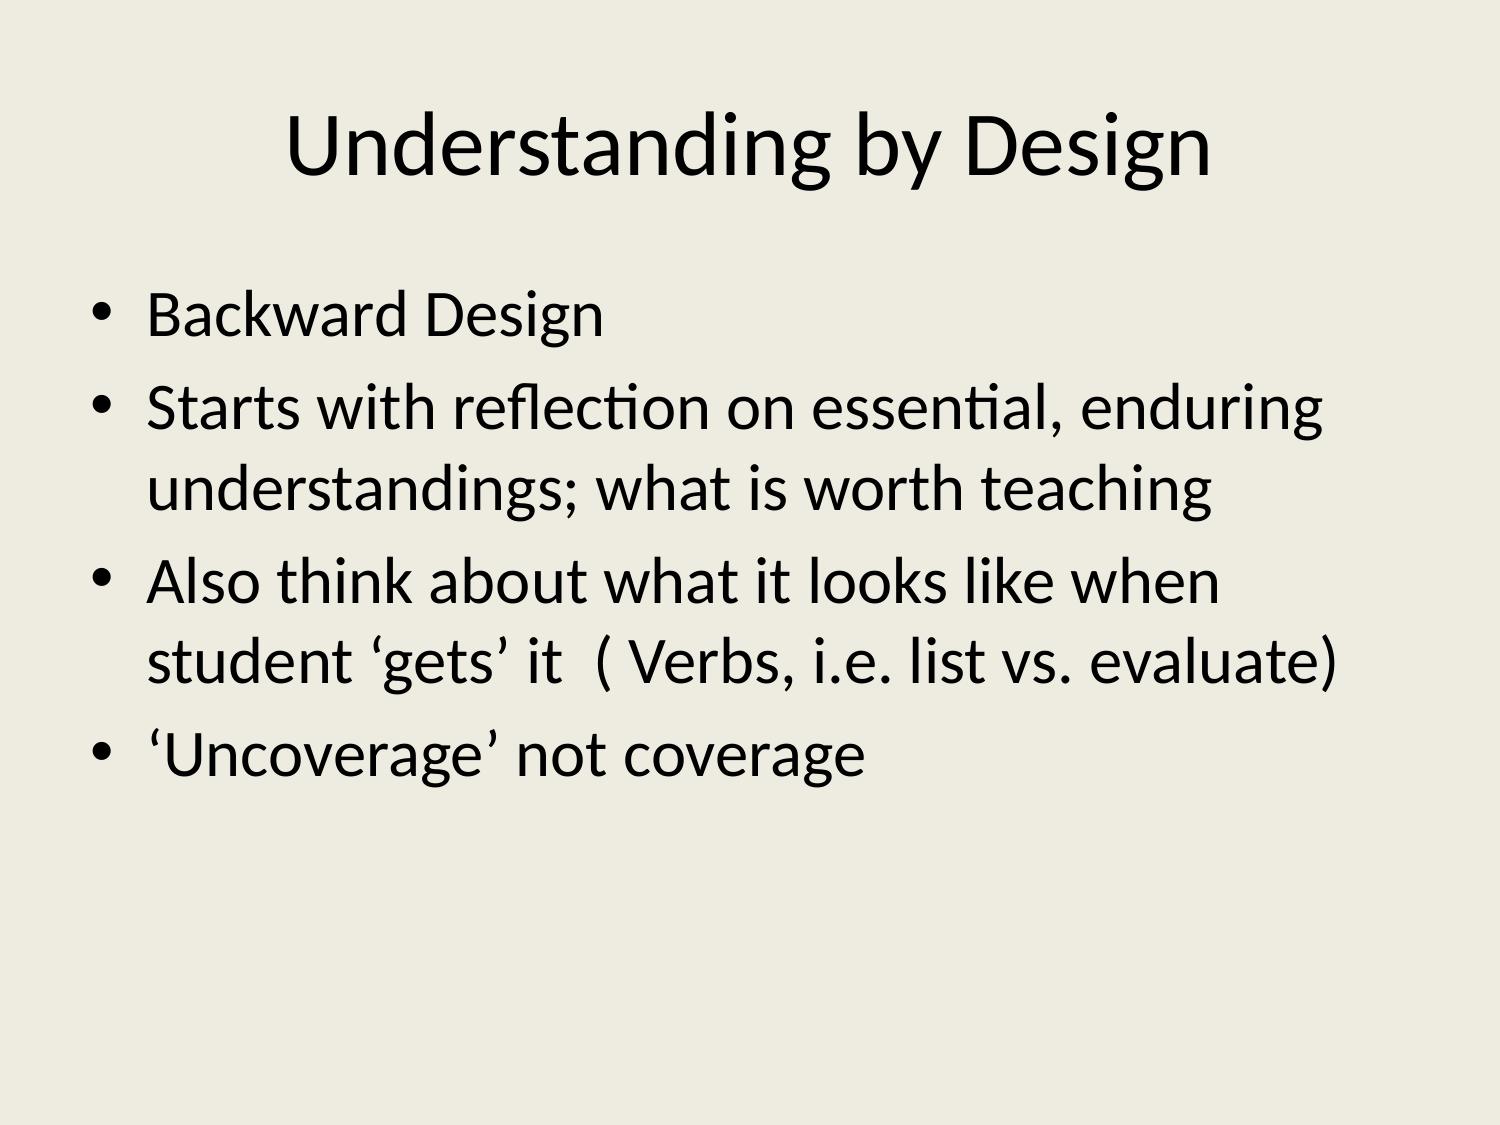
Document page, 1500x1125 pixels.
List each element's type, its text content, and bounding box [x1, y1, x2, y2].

title Understanding by Design [75, 45, 1425, 233]
list Backward Design Starts with reflection on essential, enduring understandings; what is worth teaching Also think about what it looks like when student ‘gets’ it ( Verbs, i.e. list vs. evaluate) ‘Uncoverage’ not coverage [75, 262, 1425, 1005]
